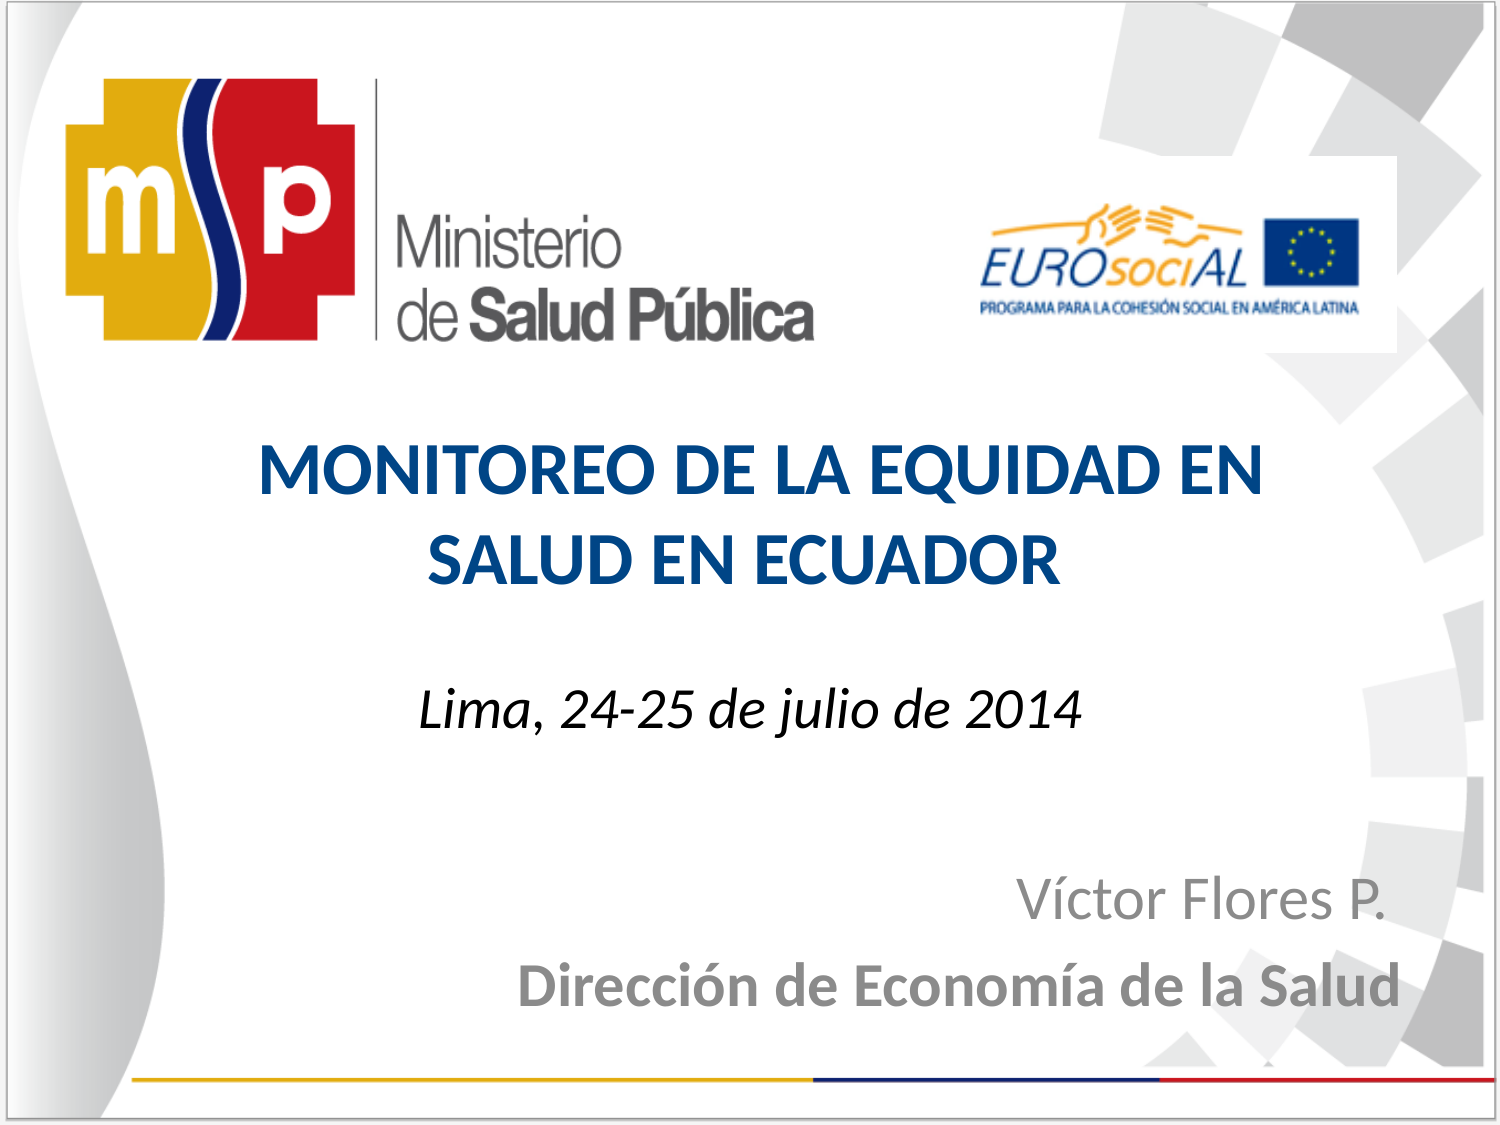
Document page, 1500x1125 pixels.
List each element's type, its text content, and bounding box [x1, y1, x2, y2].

subtitle Víctor Flores P. Dirección de Economía de la Salud [367, 849, 1418, 1027]
picture [0, 0, 1500, 1125]
text_box Lima, 24-25 de julio de 2014 [112, 660, 1388, 750]
text_box MONITOREO DE LA EQUIDAD EN SALUD EN ECUADOR [118, 412, 1388, 649]
